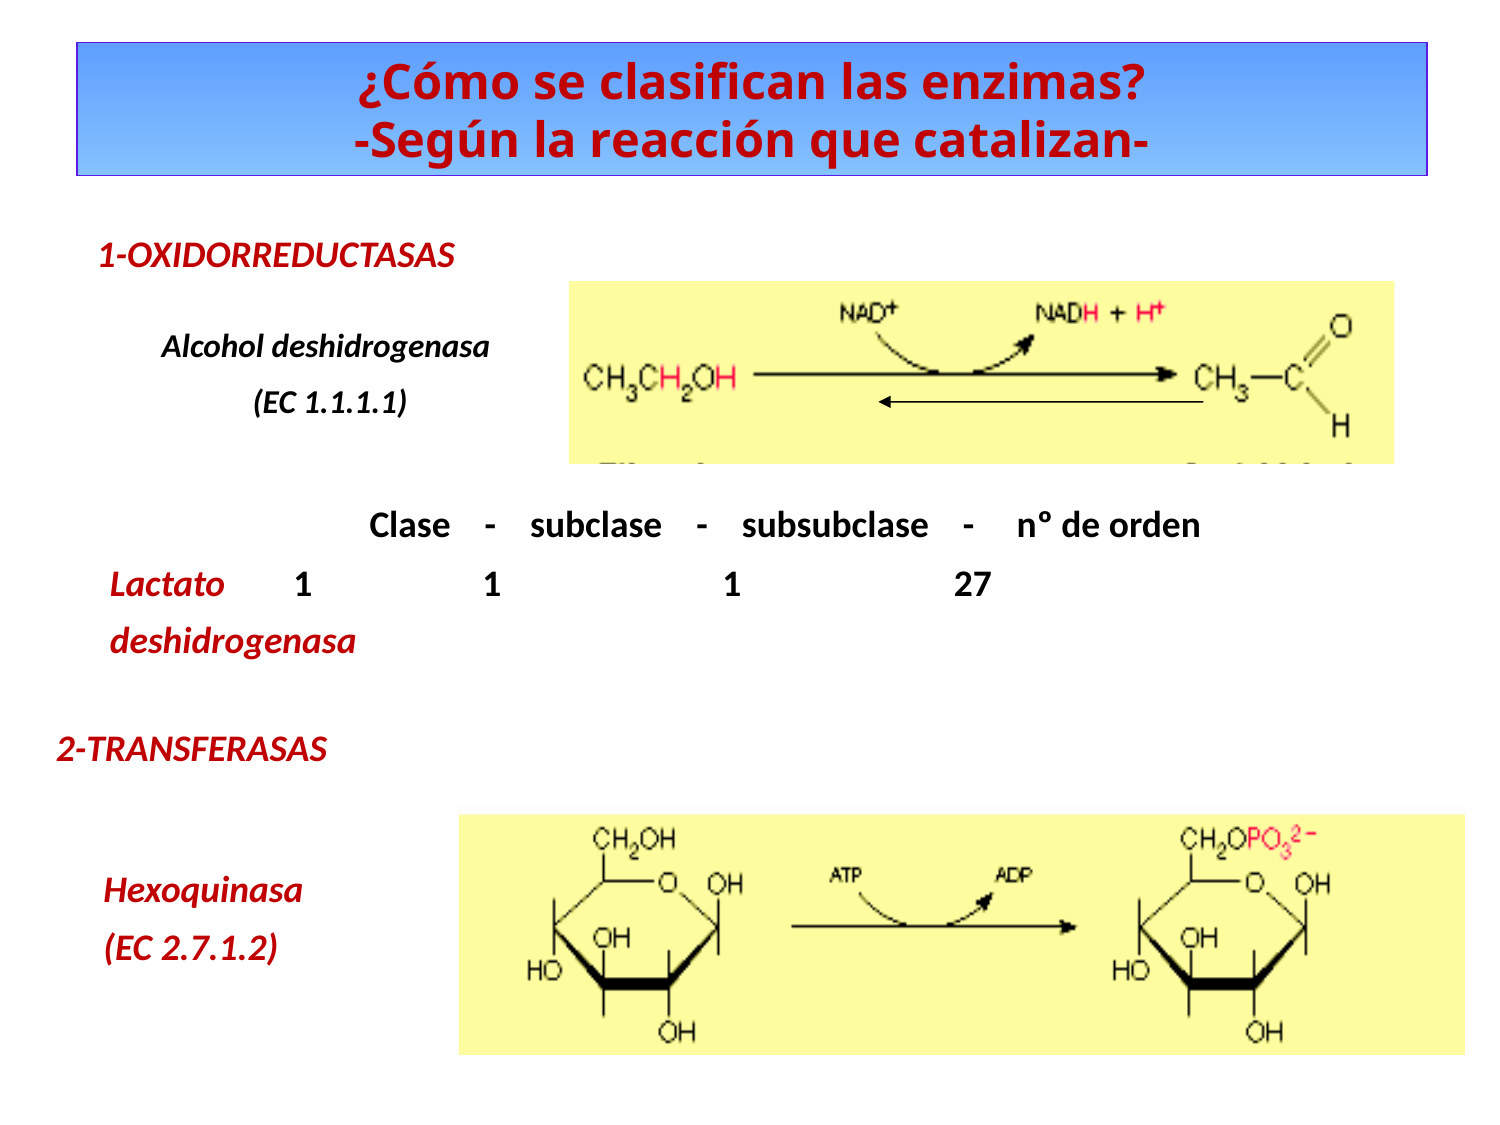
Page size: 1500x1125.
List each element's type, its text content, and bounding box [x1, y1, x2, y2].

title ¿Cómo se clasifican las enzimas? -Según la reacción que catalizan- [76, 42, 1428, 176]
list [568, 280, 1395, 464]
text_box Alcohol deshidrogenasa (EC 1.1.1.1) [105, 316, 555, 428]
text_box 1-OXIDORREDUCTASAS [81, 222, 567, 283]
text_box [94, 491, 1407, 681]
text_box 2-TRANSFERASAS [41, 716, 479, 776]
text_box Hexoquinasa (EC 2.7.1.2) [88, 857, 420, 976]
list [458, 804, 1466, 1055]
